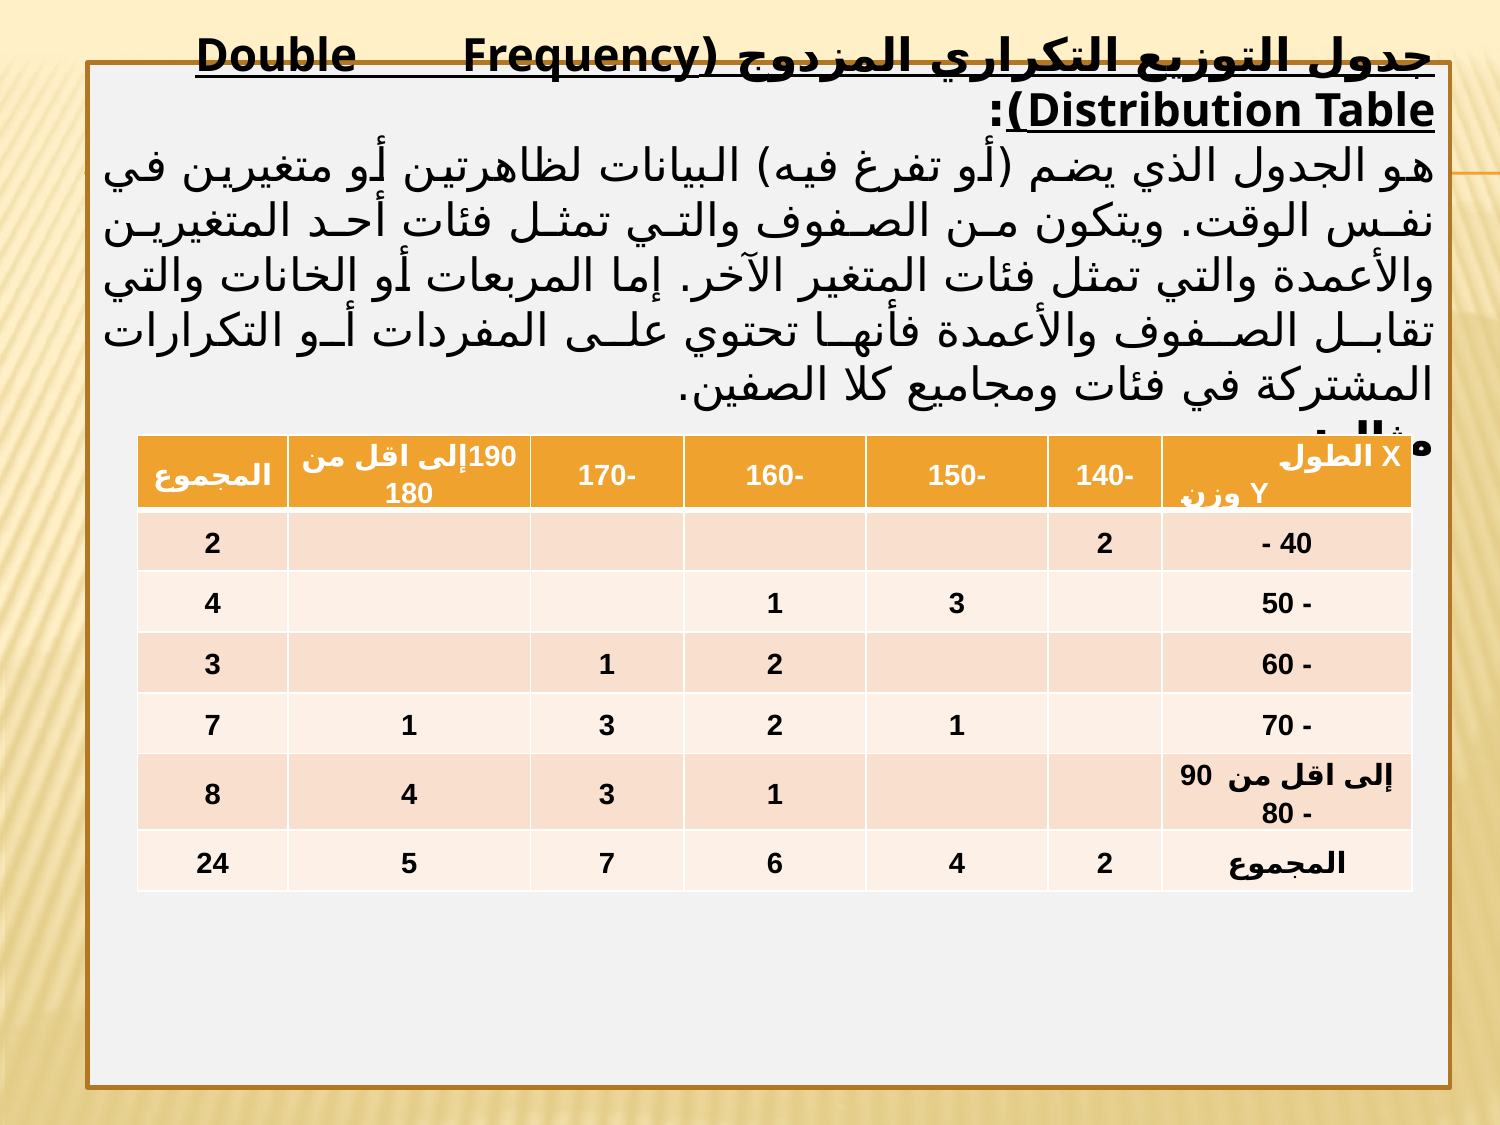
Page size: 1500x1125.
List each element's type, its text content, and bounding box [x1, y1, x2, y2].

table_cell [289, 572, 530, 631]
table_cell [531, 572, 683, 631]
table_cell 60 - [1163, 633, 1411, 692]
table_cell [1049, 633, 1161, 692]
table_cell 6 [685, 831, 865, 890]
table_cell 7 [138, 694, 287, 753]
table_cell المجموع [1163, 831, 1411, 890]
table_cell [289, 513, 530, 570]
text_box جدول التوزيع التكراري المزدوج (Double Frequency Distribution Table): هو الجدول الذي يضم (أو تفرغ فيه) البيانات لظاهرتين أو متغيرين في نفس الوقت. ويتكون من الصفوف والتي تمثل فئات أحد المتغيرين والأعمدة والتي تمثل فئات المتغير الآخر. إما المربعات أو الخانات والتي تقابل الصفوف والأعمدة فأنها تحتوي على المفردات أو التكرارات المشتركة في فئات ومجاميع كلا الصفين. مثال:- [85, 60, 1452, 1090]
table_cell [289, 633, 530, 692]
table_cell 5 [289, 831, 530, 890]
table_cell 1 [289, 694, 530, 753]
table_cell 3 [531, 754, 683, 829]
table_cell 3 [138, 633, 287, 692]
table_cell [1049, 572, 1161, 631]
table_header X الطول Y وزن [1163, 436, 1411, 507]
table_cell 40 - [1163, 513, 1411, 570]
table_cell 1 [531, 633, 683, 692]
table_cell [685, 513, 865, 570]
table_cell 2 [138, 513, 287, 570]
table_cell 2 [1049, 513, 1161, 570]
table_cell 7 [531, 831, 683, 890]
table_cell 2 [685, 633, 865, 692]
table_header المجموع [138, 436, 287, 507]
table_cell [867, 754, 1047, 829]
table_cell 1 [867, 694, 1047, 753]
table_cell 1 [685, 754, 865, 829]
table_header 190إلى اقل من 180 [289, 436, 530, 507]
table_cell 4 [138, 572, 287, 631]
table_header 160- [685, 436, 865, 507]
table_header 170- [531, 436, 683, 507]
table_cell [1049, 694, 1161, 753]
table_cell 50 - [1163, 572, 1411, 631]
table_cell [867, 633, 1047, 692]
table_cell 3 [867, 572, 1047, 631]
table_cell 2 [1049, 831, 1161, 890]
table_cell 2 [685, 694, 865, 753]
table_cell [1049, 754, 1161, 829]
table_cell 70 - [1163, 694, 1411, 753]
table_cell 4 [867, 831, 1047, 890]
table_cell 4 [289, 754, 530, 829]
table_header 140- [1049, 436, 1161, 507]
table_cell 1 [685, 572, 865, 631]
table_cell [531, 513, 683, 570]
table_cell 90 إلى اقل من 80 - [1163, 754, 1411, 829]
table_header 150- [867, 436, 1047, 507]
table_cell 24 [138, 831, 287, 890]
table_cell [867, 513, 1047, 570]
table_cell 8 [138, 754, 287, 829]
table_cell 3 [531, 694, 683, 753]
